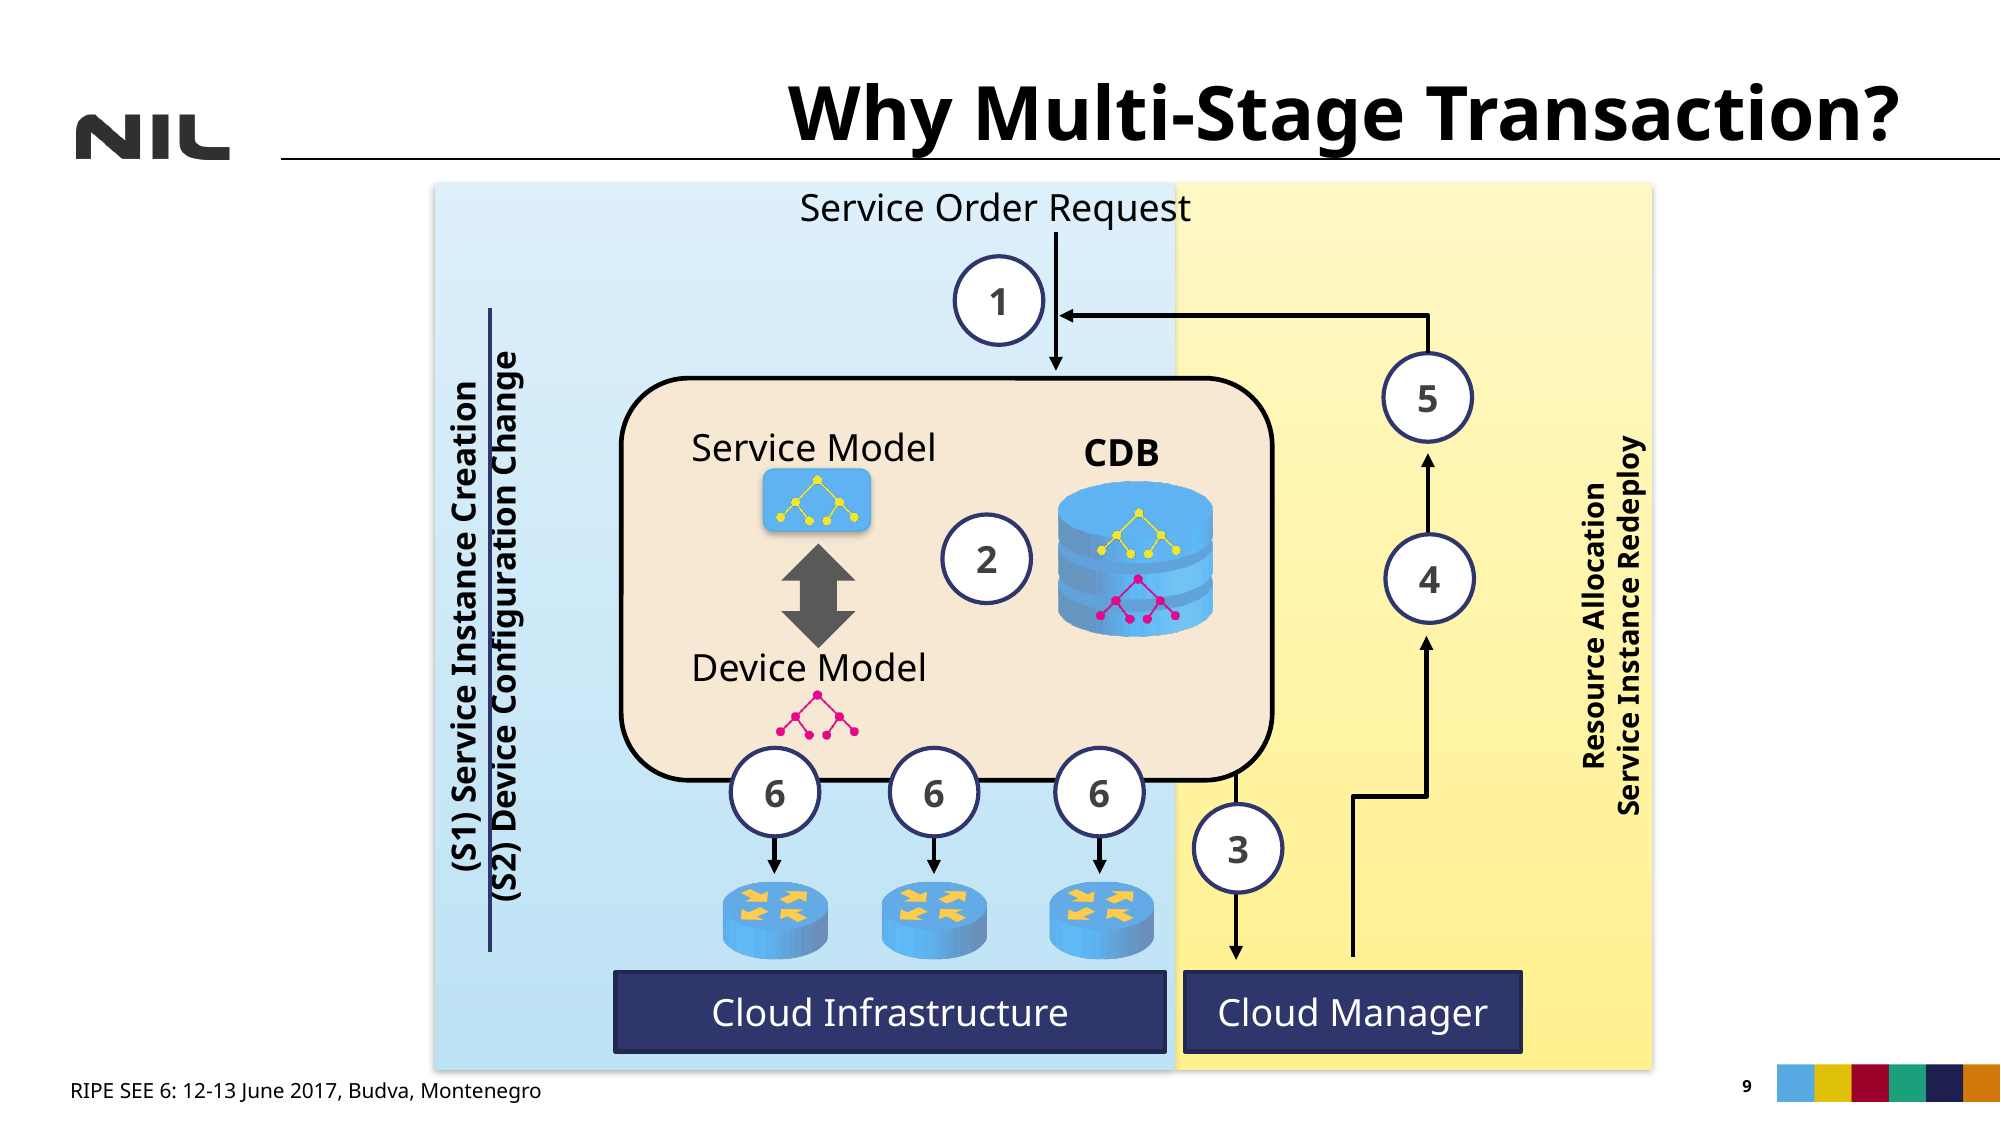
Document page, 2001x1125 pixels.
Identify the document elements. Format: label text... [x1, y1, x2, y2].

picture [38, 27, 267, 247]
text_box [434, 176, 1653, 1070]
title Why Multi-Stage Transaction? [225, 58, 1916, 246]
picture [1777, 1064, 2000, 1102]
